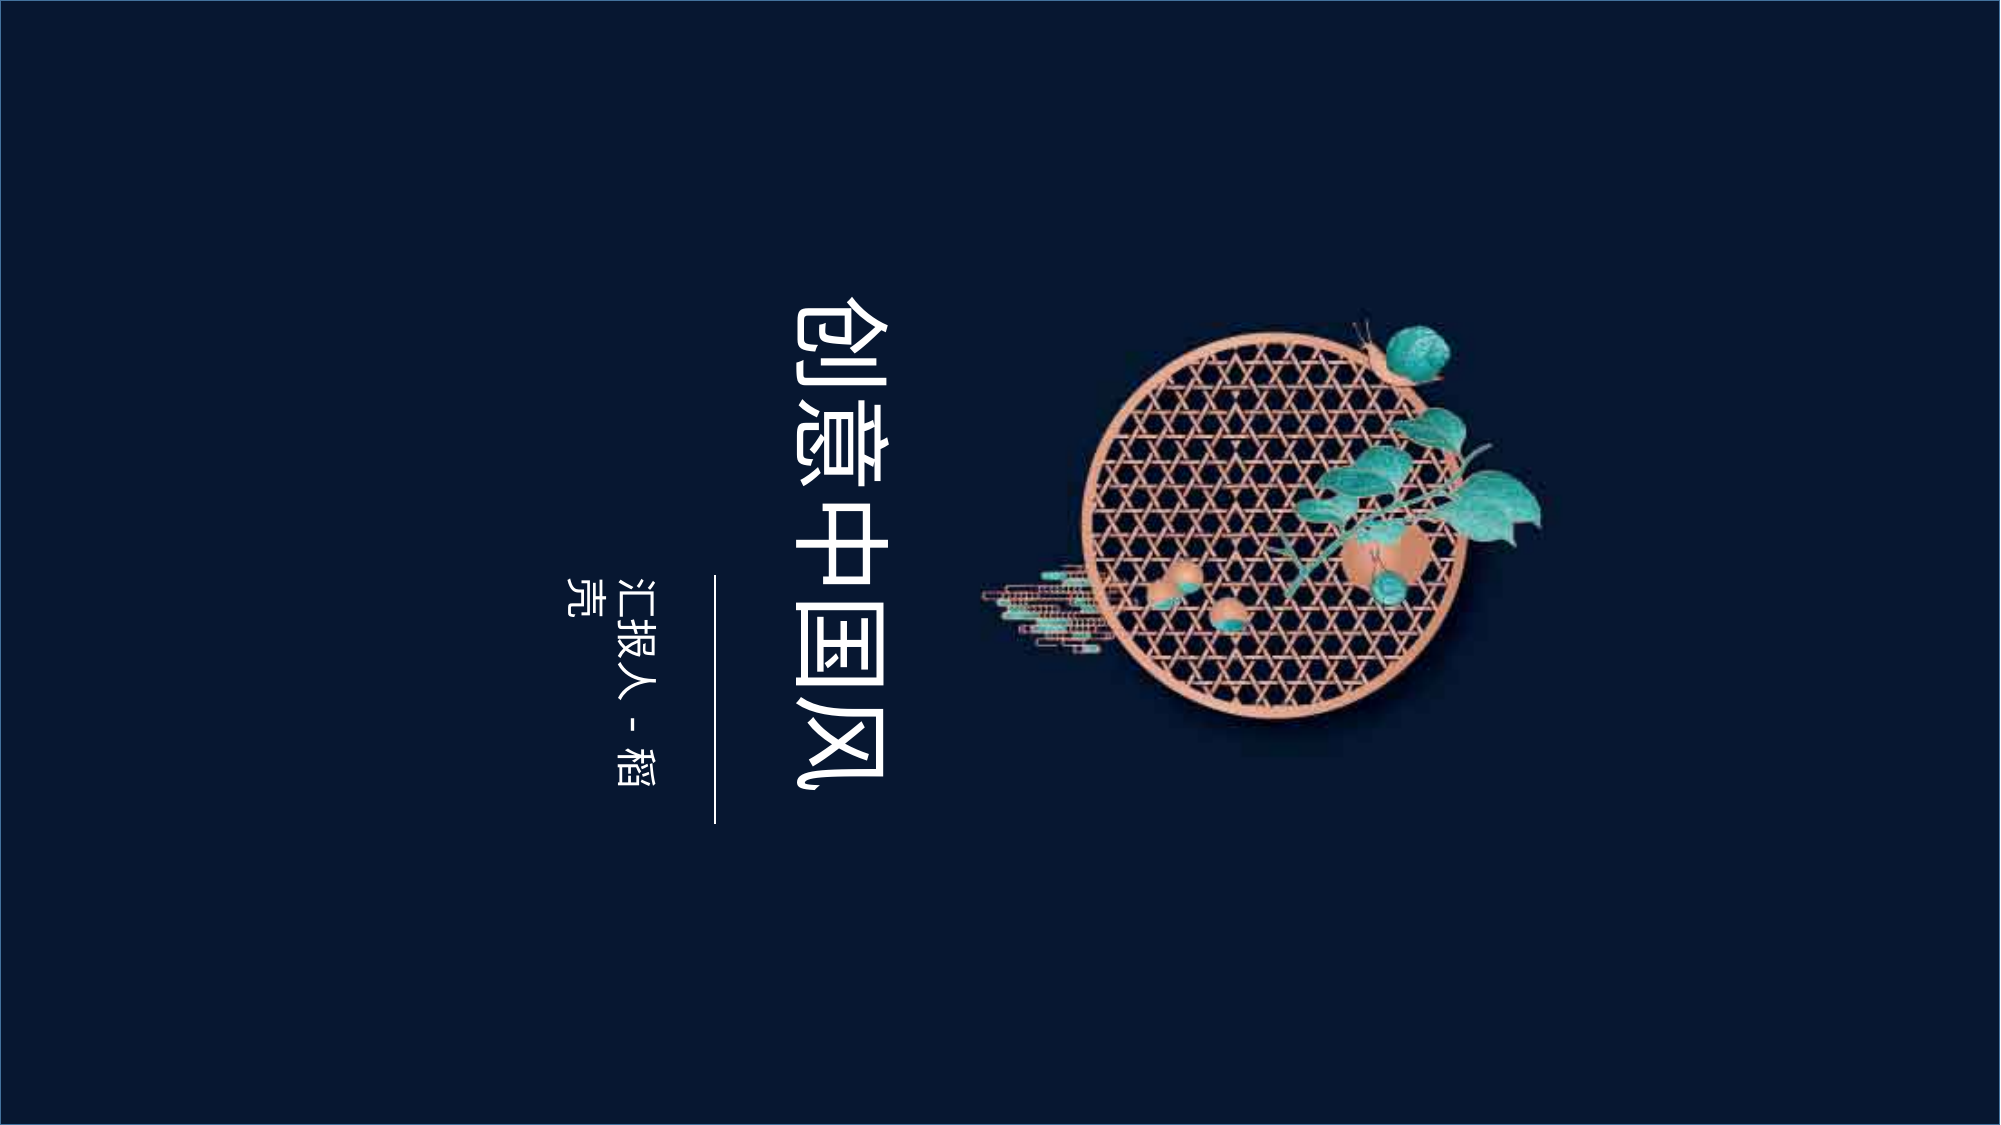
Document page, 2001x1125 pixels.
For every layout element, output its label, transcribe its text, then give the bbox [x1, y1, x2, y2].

text_box 创意中国风 [760, 279, 913, 846]
text_box [0, 0, 2000, 1125]
picture [869, 247, 1670, 788]
text_box 汇报人-稻壳 [589, 562, 671, 831]
